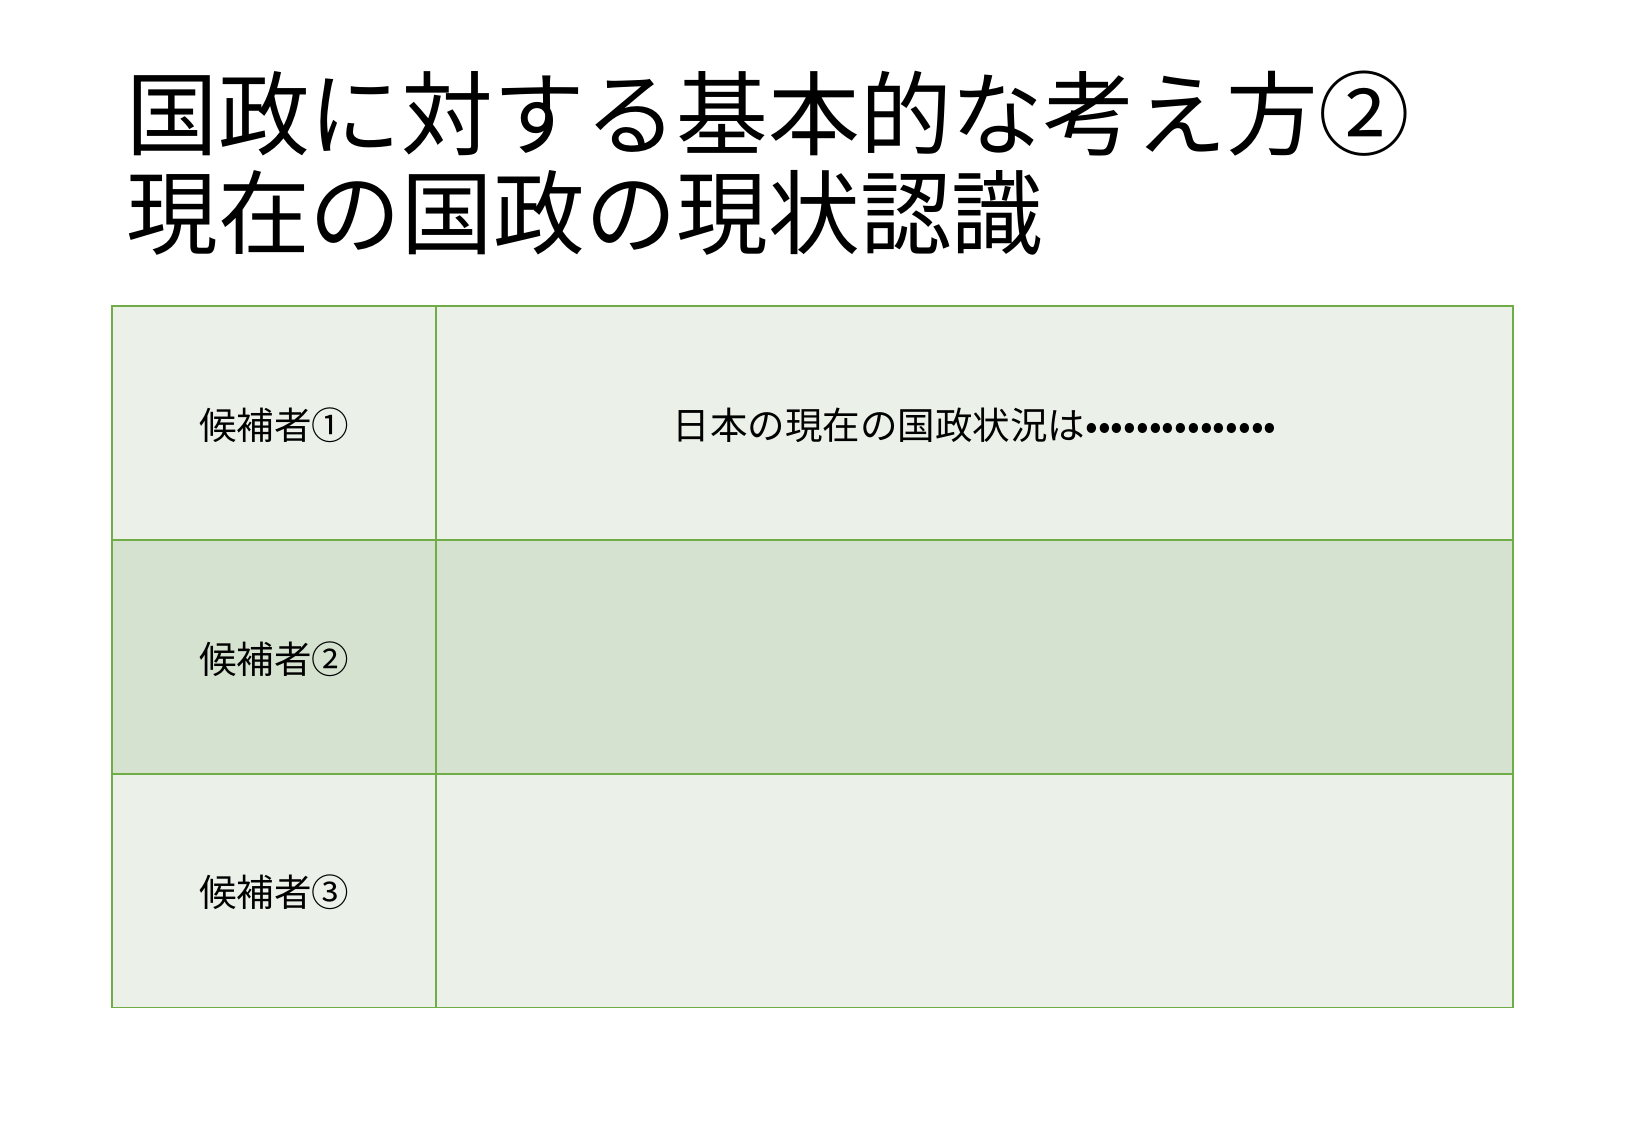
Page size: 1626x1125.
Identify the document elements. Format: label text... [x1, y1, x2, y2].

table_cell [437, 541, 1512, 773]
title 国政に対する基本的な考え方② 現在の国政の現状認識 [111, 59, 1514, 278]
table_cell 候補者③ [113, 775, 435, 1007]
table_header 日本の現在の国政状況は・・・・・・・・・・・・・・・ [437, 307, 1512, 539]
table_cell 候補者② [113, 541, 435, 773]
table_header 候補者① [113, 307, 435, 539]
table_cell [437, 775, 1512, 1007]
